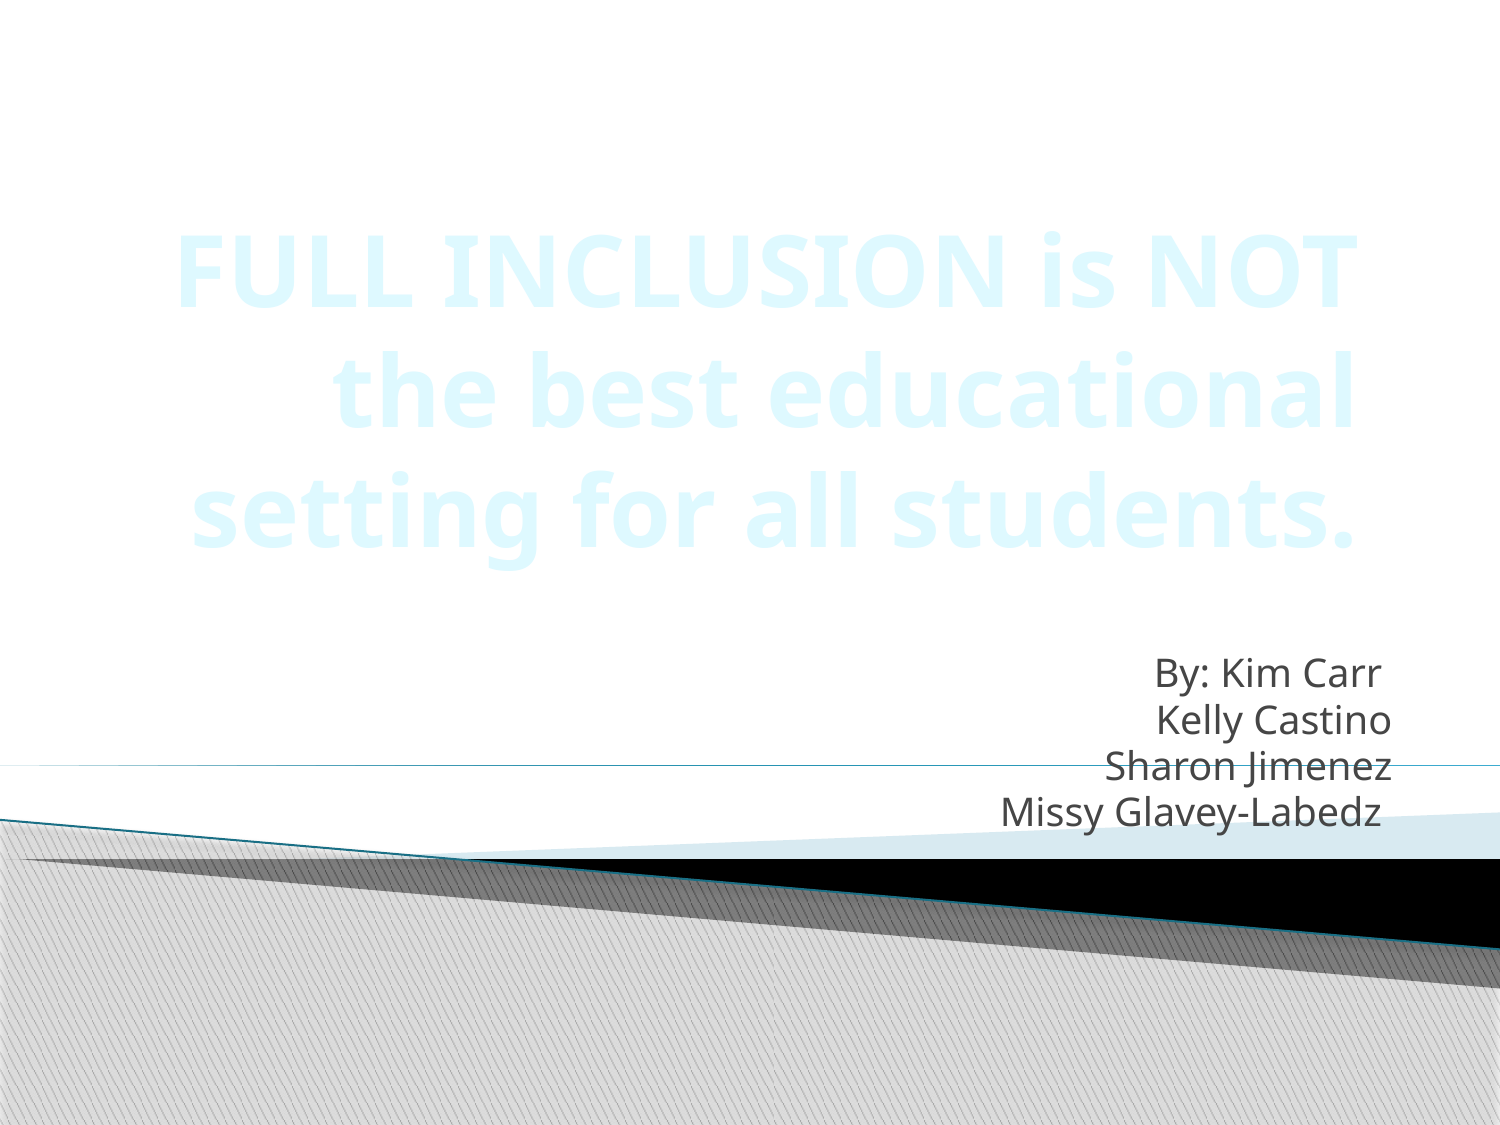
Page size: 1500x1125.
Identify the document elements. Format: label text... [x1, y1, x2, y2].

title FULL INCLUSION is NOT the best educational setting for all students. [99, 137, 1375, 575]
picture [5, 859, 1500, 989]
subtitle By: Kim Carr Kelly Castino Sharon Jimenez Missy Glavey-Labedz [124, 649, 1401, 848]
